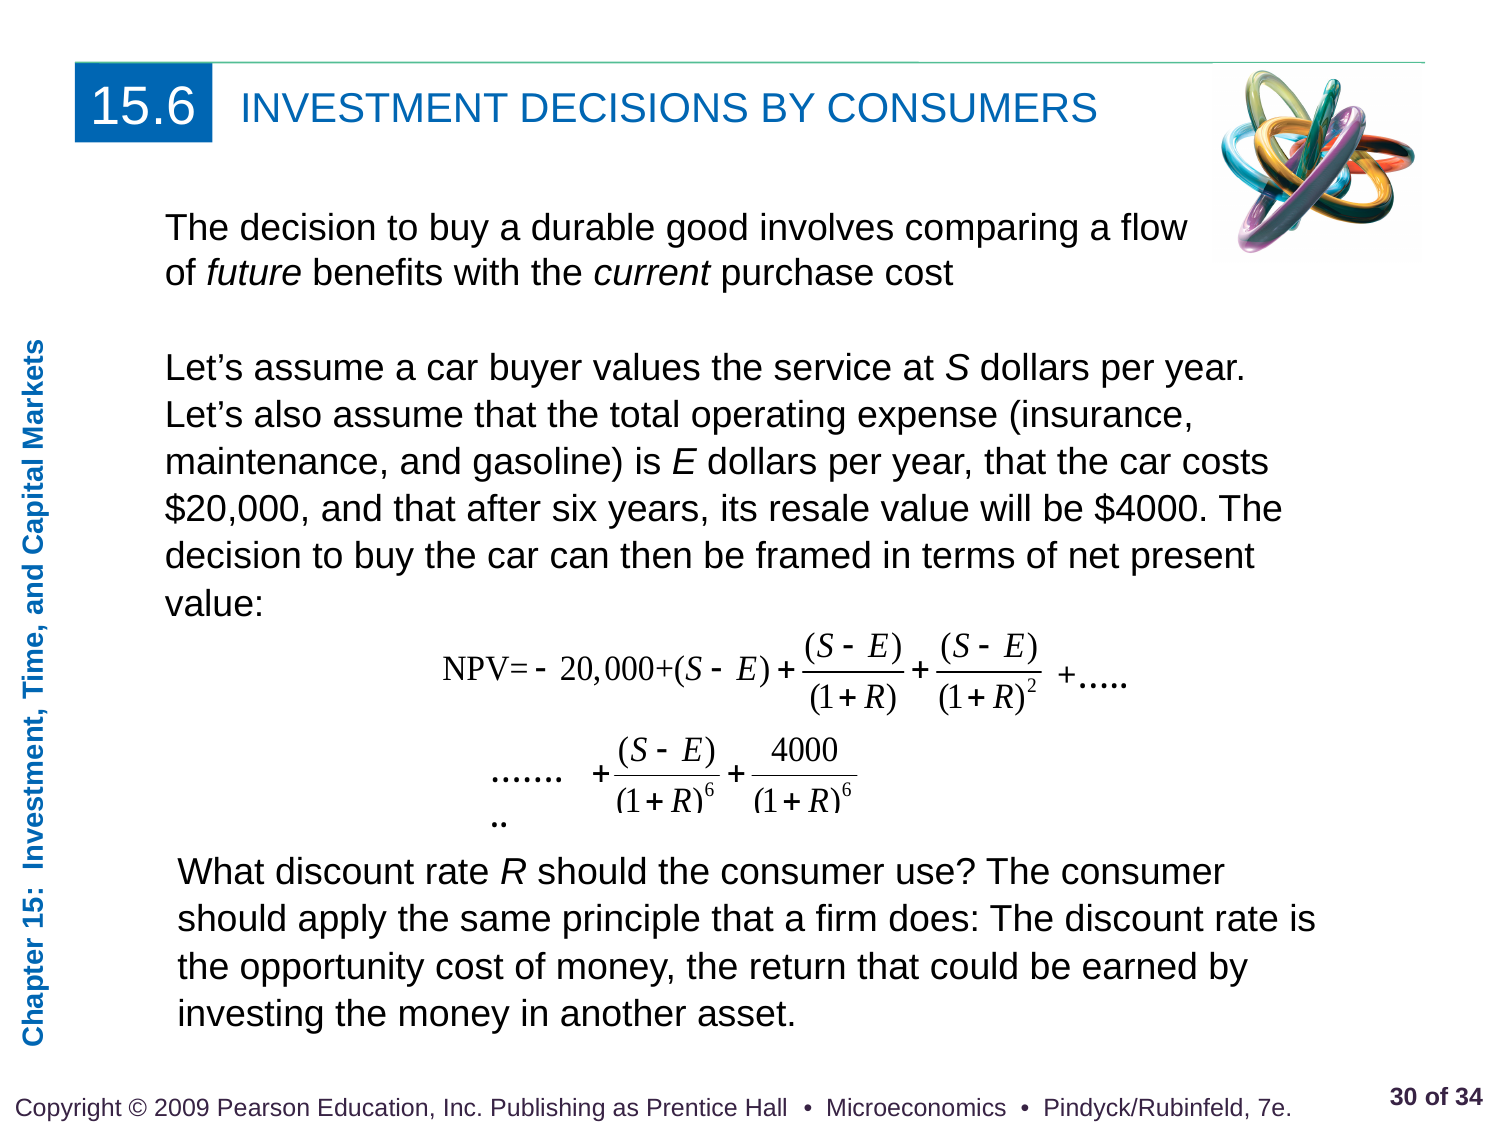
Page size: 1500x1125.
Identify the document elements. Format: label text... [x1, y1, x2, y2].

text_box The decision to buy a durable good involves comparing a flow of future benefits with the current purchase cost [149, 195, 1213, 300]
text_box ……... [474, 813, 588, 843]
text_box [74, 62, 1425, 143]
text_box +….. [1042, 643, 1163, 704]
picture [437, 624, 1042, 813]
picture [1212, 63, 1422, 263]
text_box What discount rate R should the consumer use? The consumer should apply the same principle that a firm does: The discount rate is the opportunity cost of money, the return that could be earned by investing the money in another asset. [162, 837, 1338, 1042]
text_box Let’s assume a car buyer values the service at S dollars per year. Let’s also assume that the total operating expense (insurance, maintenance, and gasoline) is E dollars per year, that the car costs $20,000, and that after six years, its resale value will be $4000. The decision to buy the car can then be framed in terms of net present value: [149, 332, 1338, 631]
